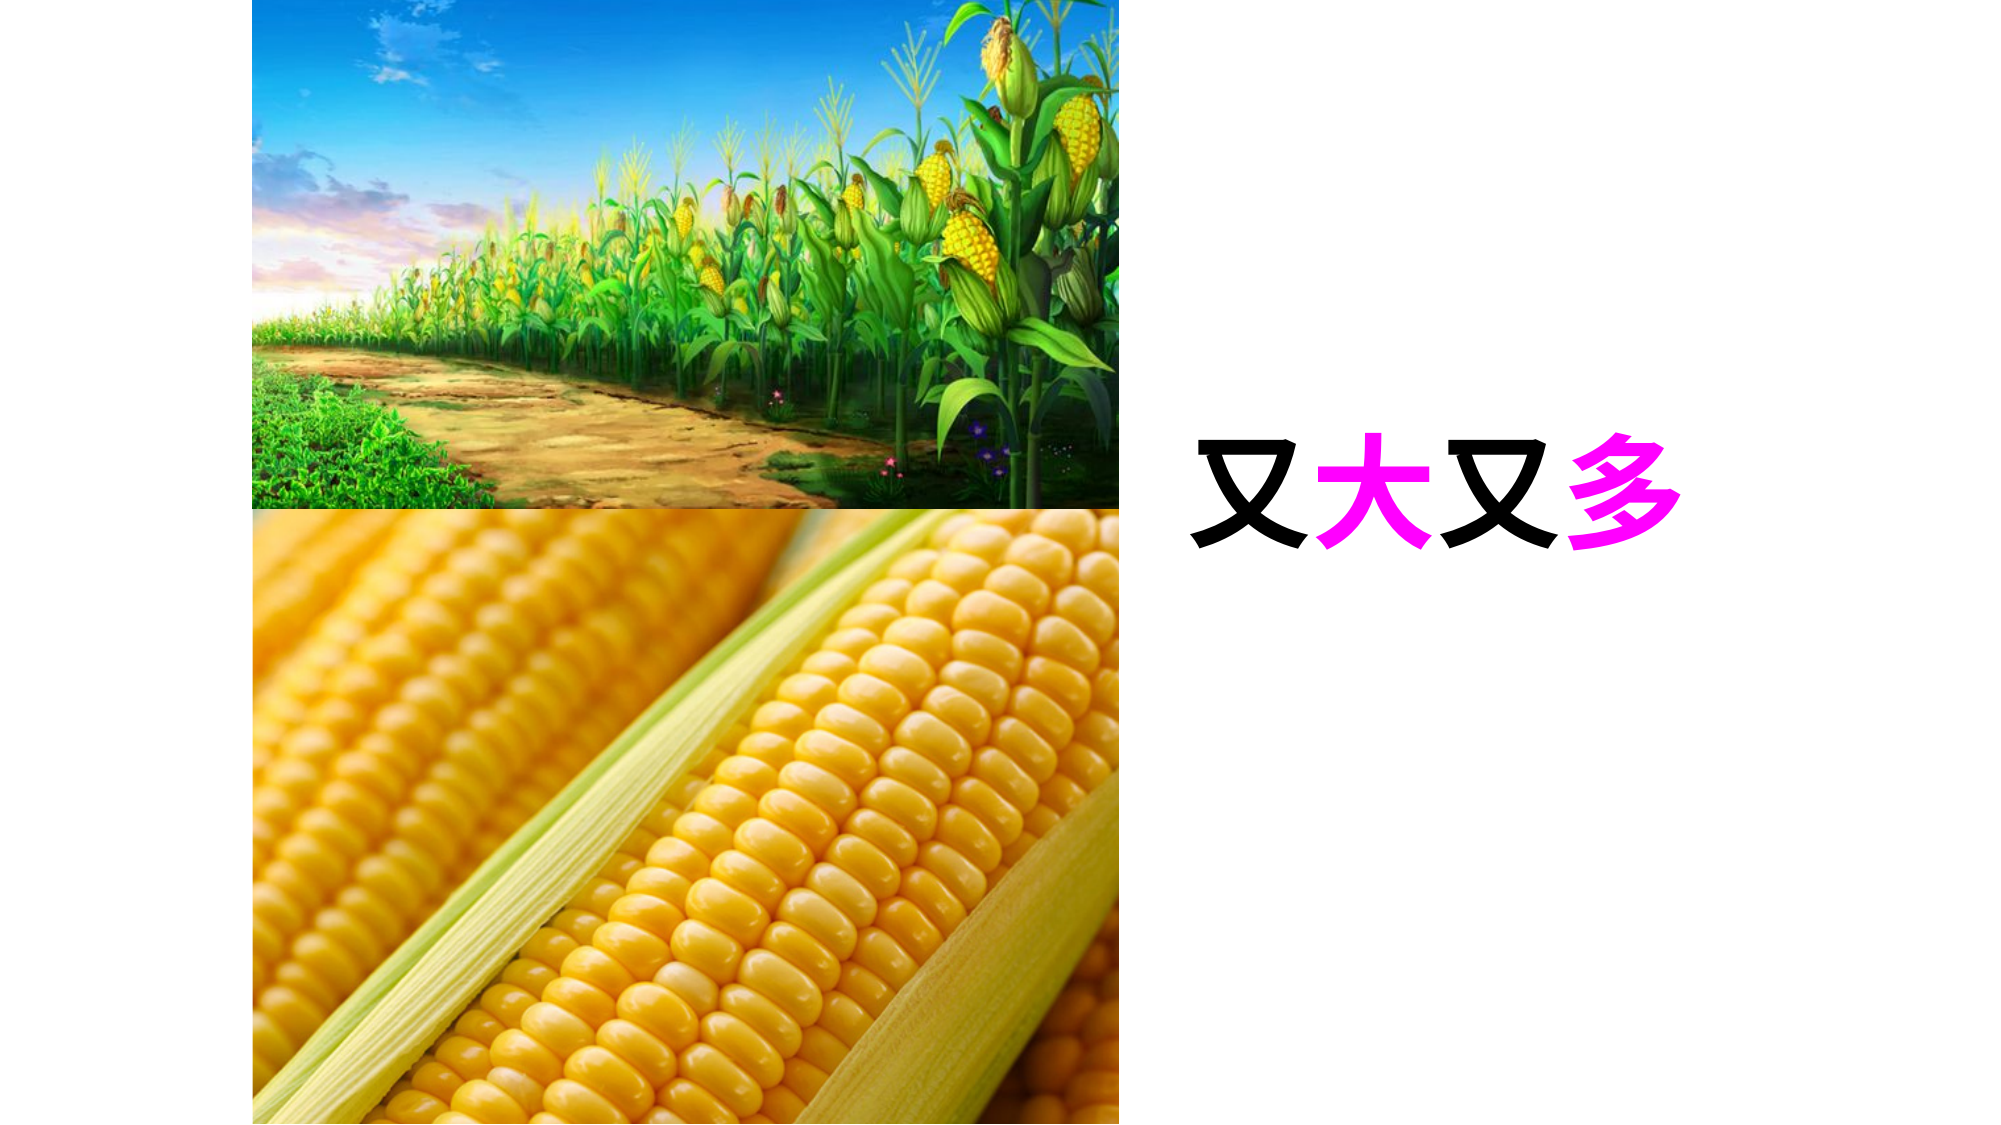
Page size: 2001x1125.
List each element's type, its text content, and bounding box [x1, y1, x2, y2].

text_box 又大又多 [1171, 406, 1724, 572]
picture [252, 0, 1119, 1124]
